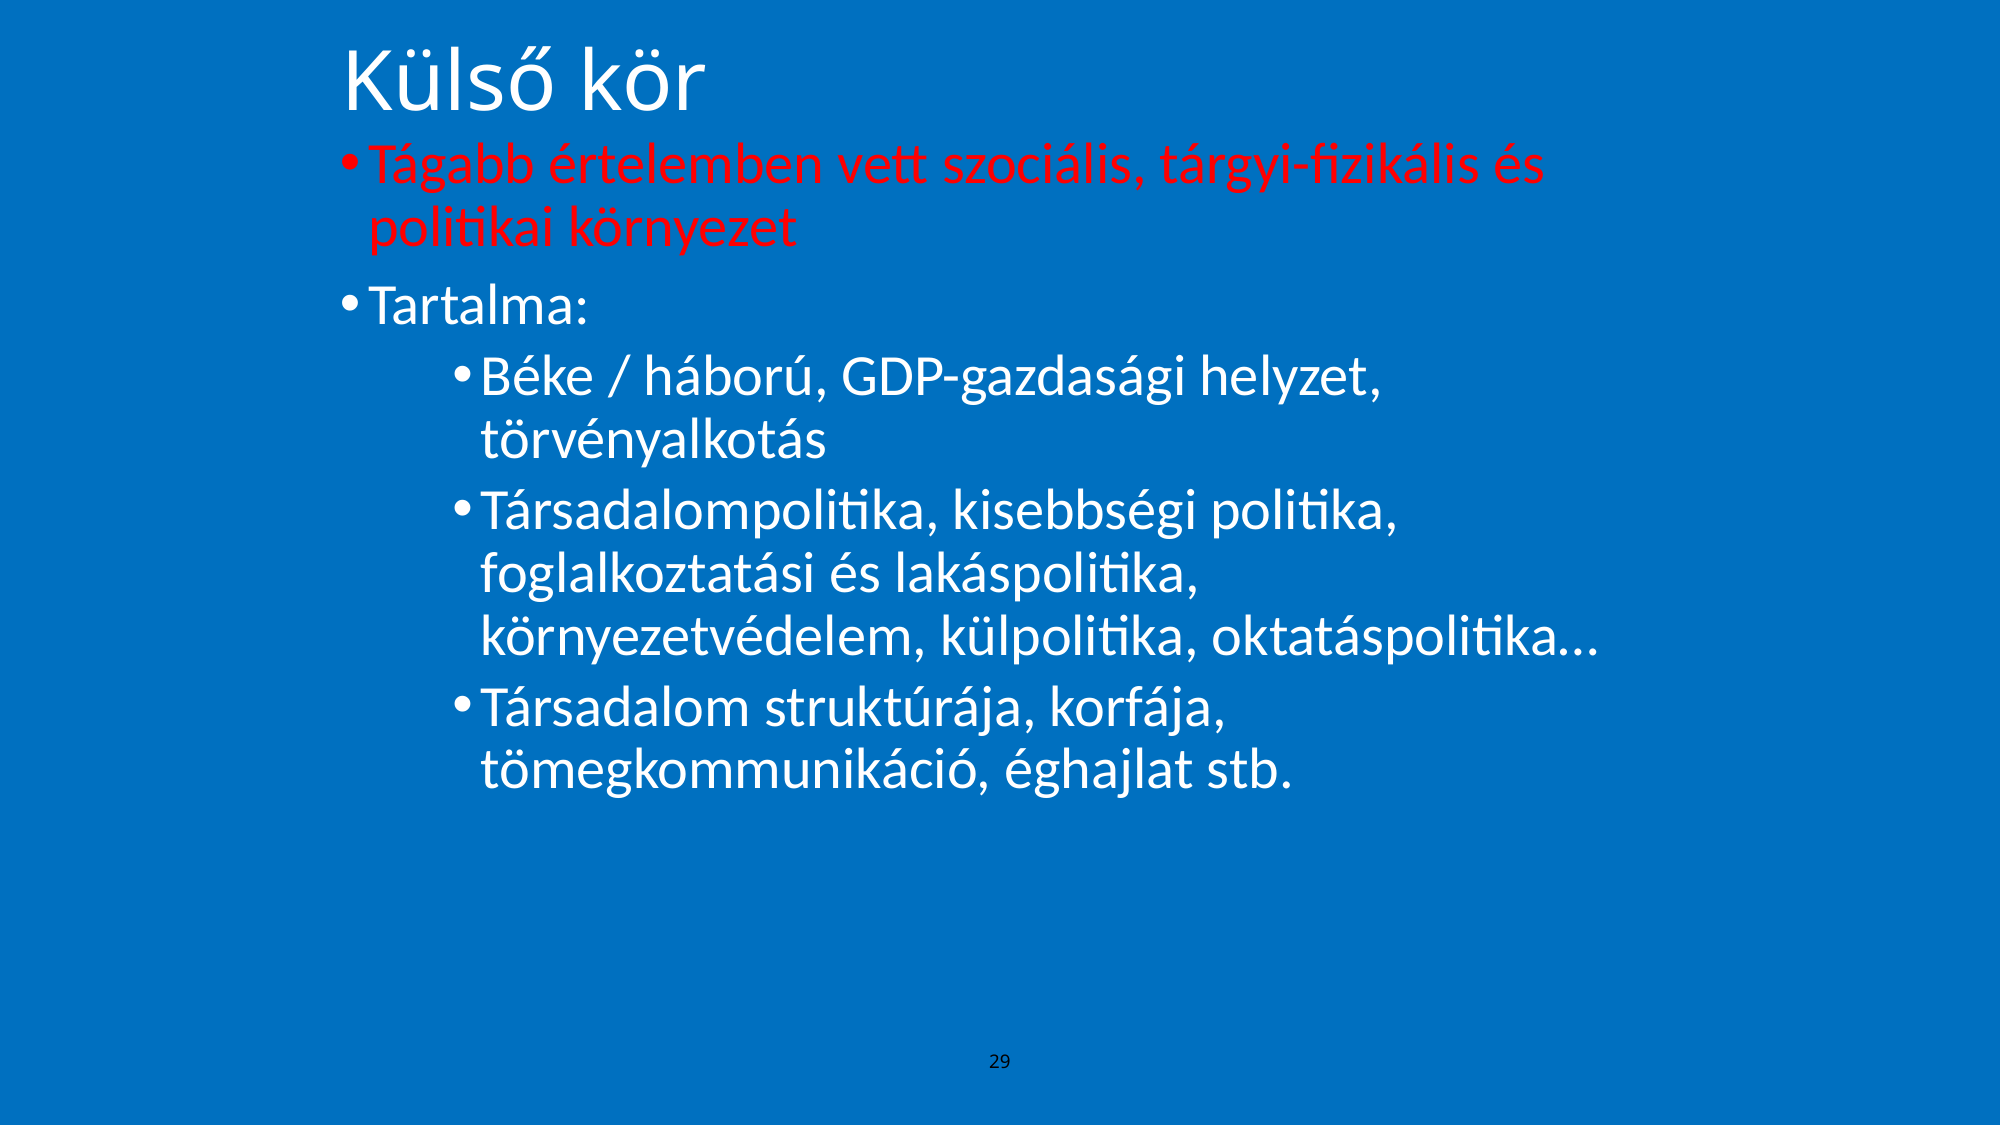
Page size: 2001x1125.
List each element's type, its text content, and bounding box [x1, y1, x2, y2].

slide_number 29 [762, 1025, 1238, 1100]
title Külső kör [326, 19, 1677, 149]
list Tágabb értelemben vett szociális, tárgyi-fizikális és politikai környezet Tartalma: Béke / háború, GDP-gazdasági helyzet, törvényalkotás Társadalompolitika, kisebbségi politika, foglalkoztatási és lakáspolitika, környezetvédelem, külpolitika, oktatáspolitika… Társadalom struktúrája, korfája, tömegkommunikáció, éghajlat stb. [324, 125, 1675, 1047]
